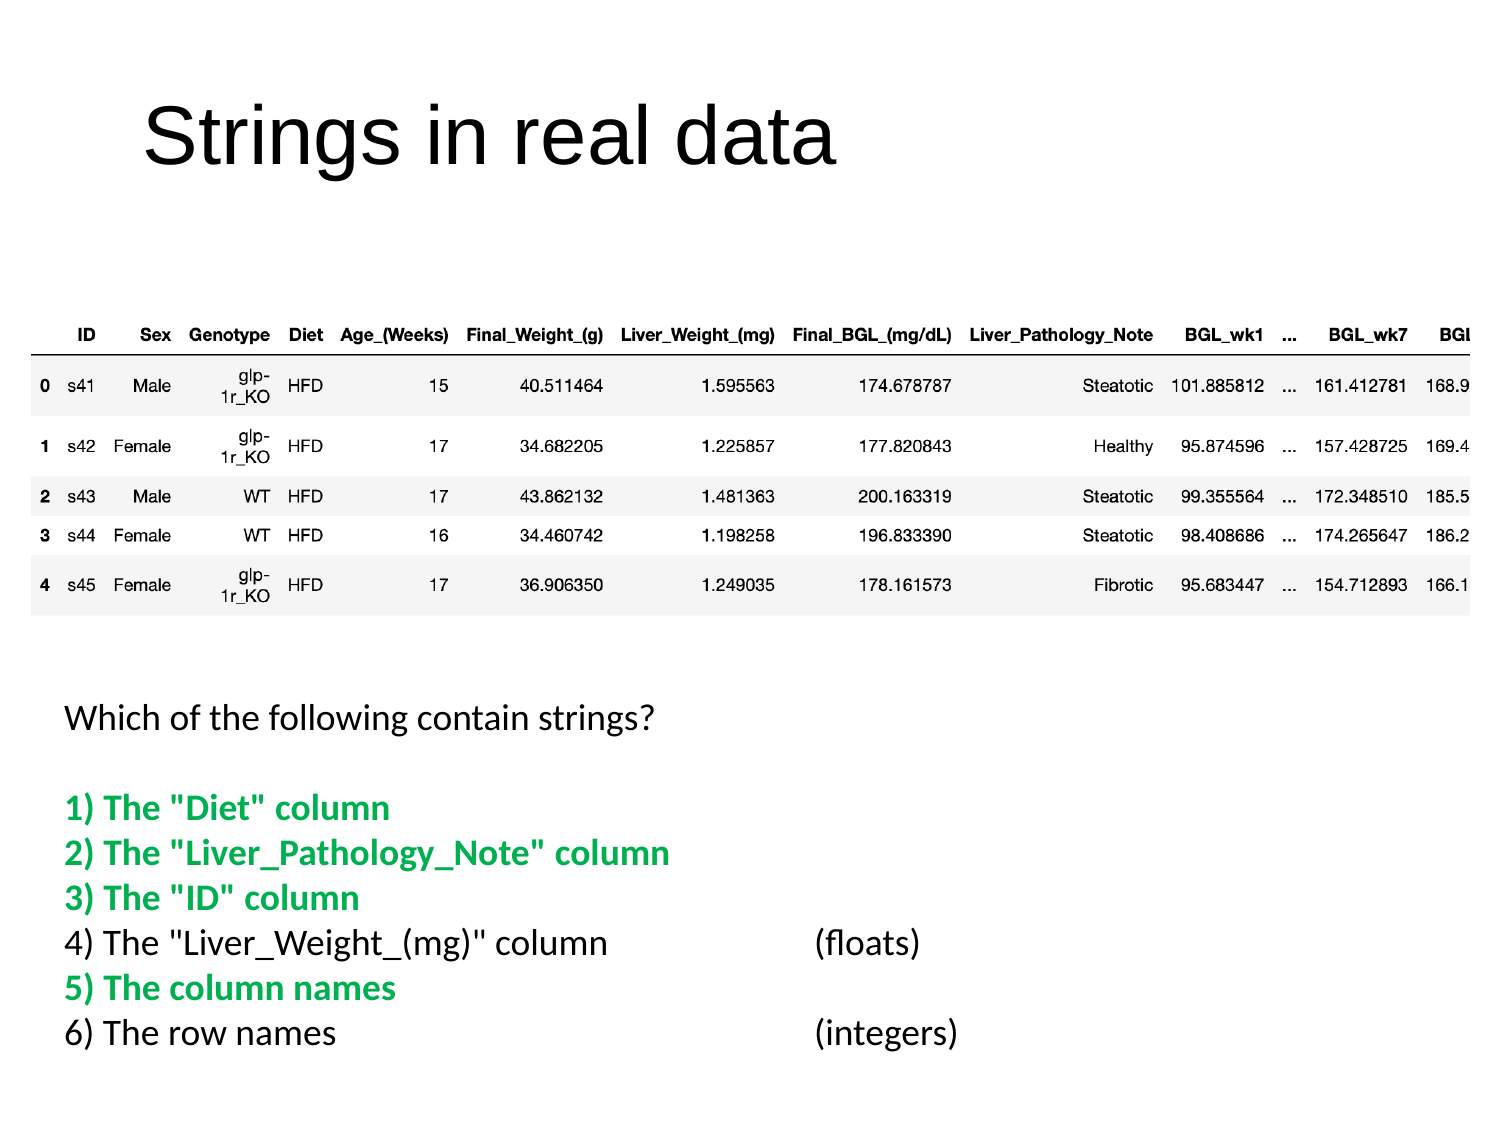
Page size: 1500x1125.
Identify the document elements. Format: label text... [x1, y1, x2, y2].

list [22, 302, 1478, 618]
text_box Strings in real data [128, 84, 1422, 302]
text_box Which of the following contain strings? 1) The "Diet" column 2) The "Liver_Pathology_Note" column 3) The "ID" column 4) The "Liver_Weight_(mg)" column (floats) 5) The column names 6) The row names (integers) [49, 685, 1001, 1061]
